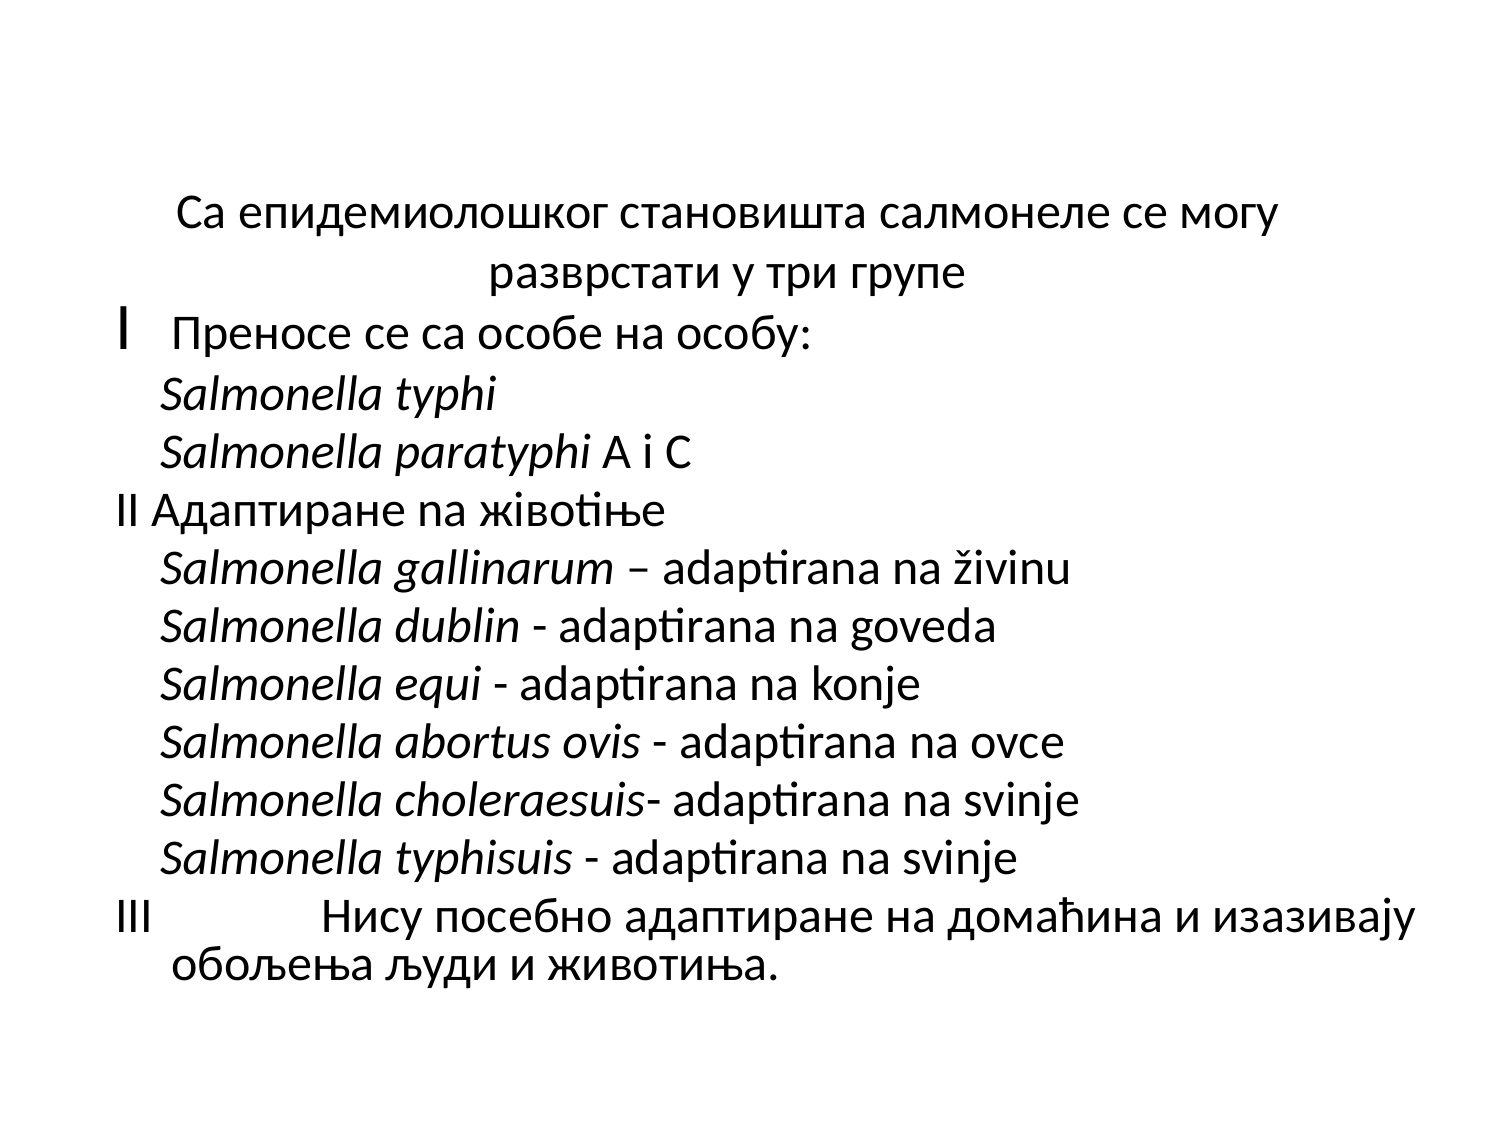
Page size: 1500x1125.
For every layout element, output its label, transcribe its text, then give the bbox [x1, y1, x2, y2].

title Са епидемиолошког становишта салмонеле се могу разврстати у три групе [53, 160, 1404, 316]
list I Преносе се са осoбе на осoбу: Salmonella typhi Salmonella paratyphi A i C II Адаптирaне na жiвоtiњe Salmonella gallinarum – adaptirana na živinu Salmonella dublin - adaptirana na goveda Salmonella equi - adaptirana na konje Salmonella abortus ovis - adaptirana na ovce Salmonella choleraesuis- adaptirana na svinje Salmonella typhisuis - adaptirana na svinje III Нису посебно адаптиране на домаћина и изазивају обољења људи и животиња. [100, 290, 1500, 1079]
